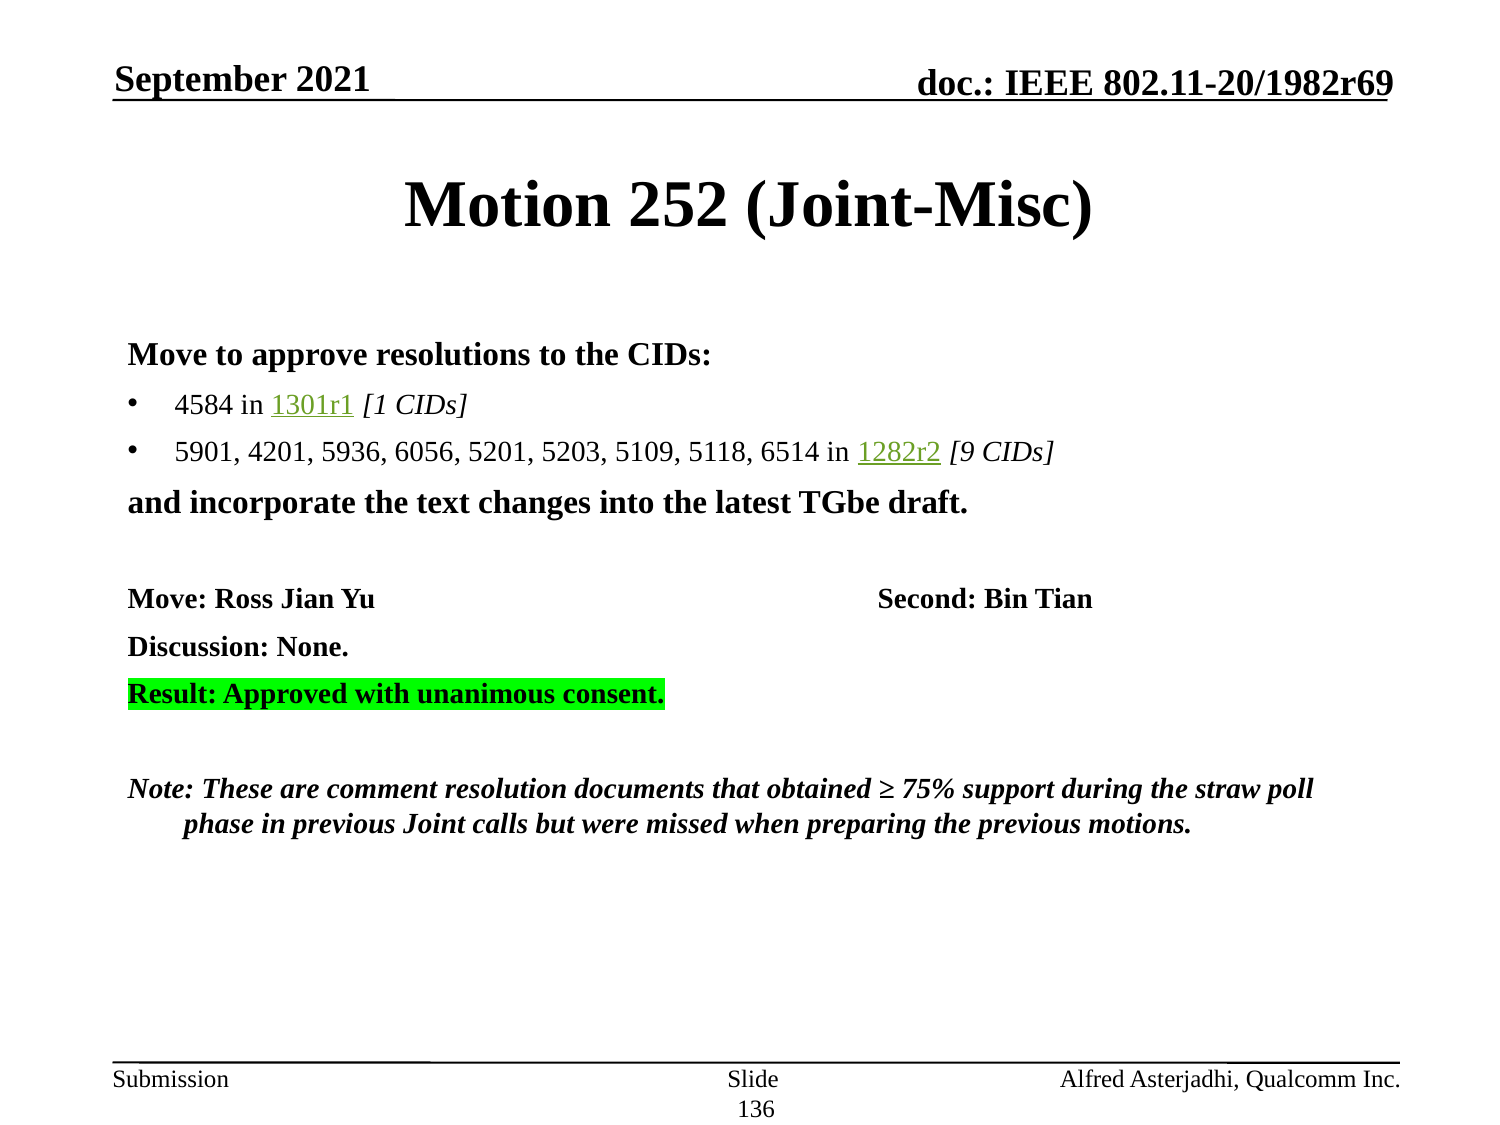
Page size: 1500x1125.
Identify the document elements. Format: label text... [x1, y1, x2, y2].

title Motion 252 (Joint-Misc) [112, 112, 1388, 288]
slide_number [114, 54, 423, 100]
list Move to approve resolutions to the CIDs: 4584 in 1301r1 [1 CIDs] 5901, 4201, 5936, 6056, 5201, 5203, 5109, 5118, 6514 in 1282r2 [9 CIDs] and incorporate the text changes into the latest TGbe draft. Move: Ross Jian Yu Second: Bin Tian Discussion: None. Result: Approved with unanimous consent. Note: These are comment resolution documents that obtained ≥ 75% support during the straw poll phase in previous Joint calls but were missed when preparing the previous motions. [112, 324, 1388, 1063]
footer Alfred Asterjadhi, Qualcomm Inc. [878, 1061, 1402, 1093]
slide_number Slide 136 [712, 1061, 800, 1123]
